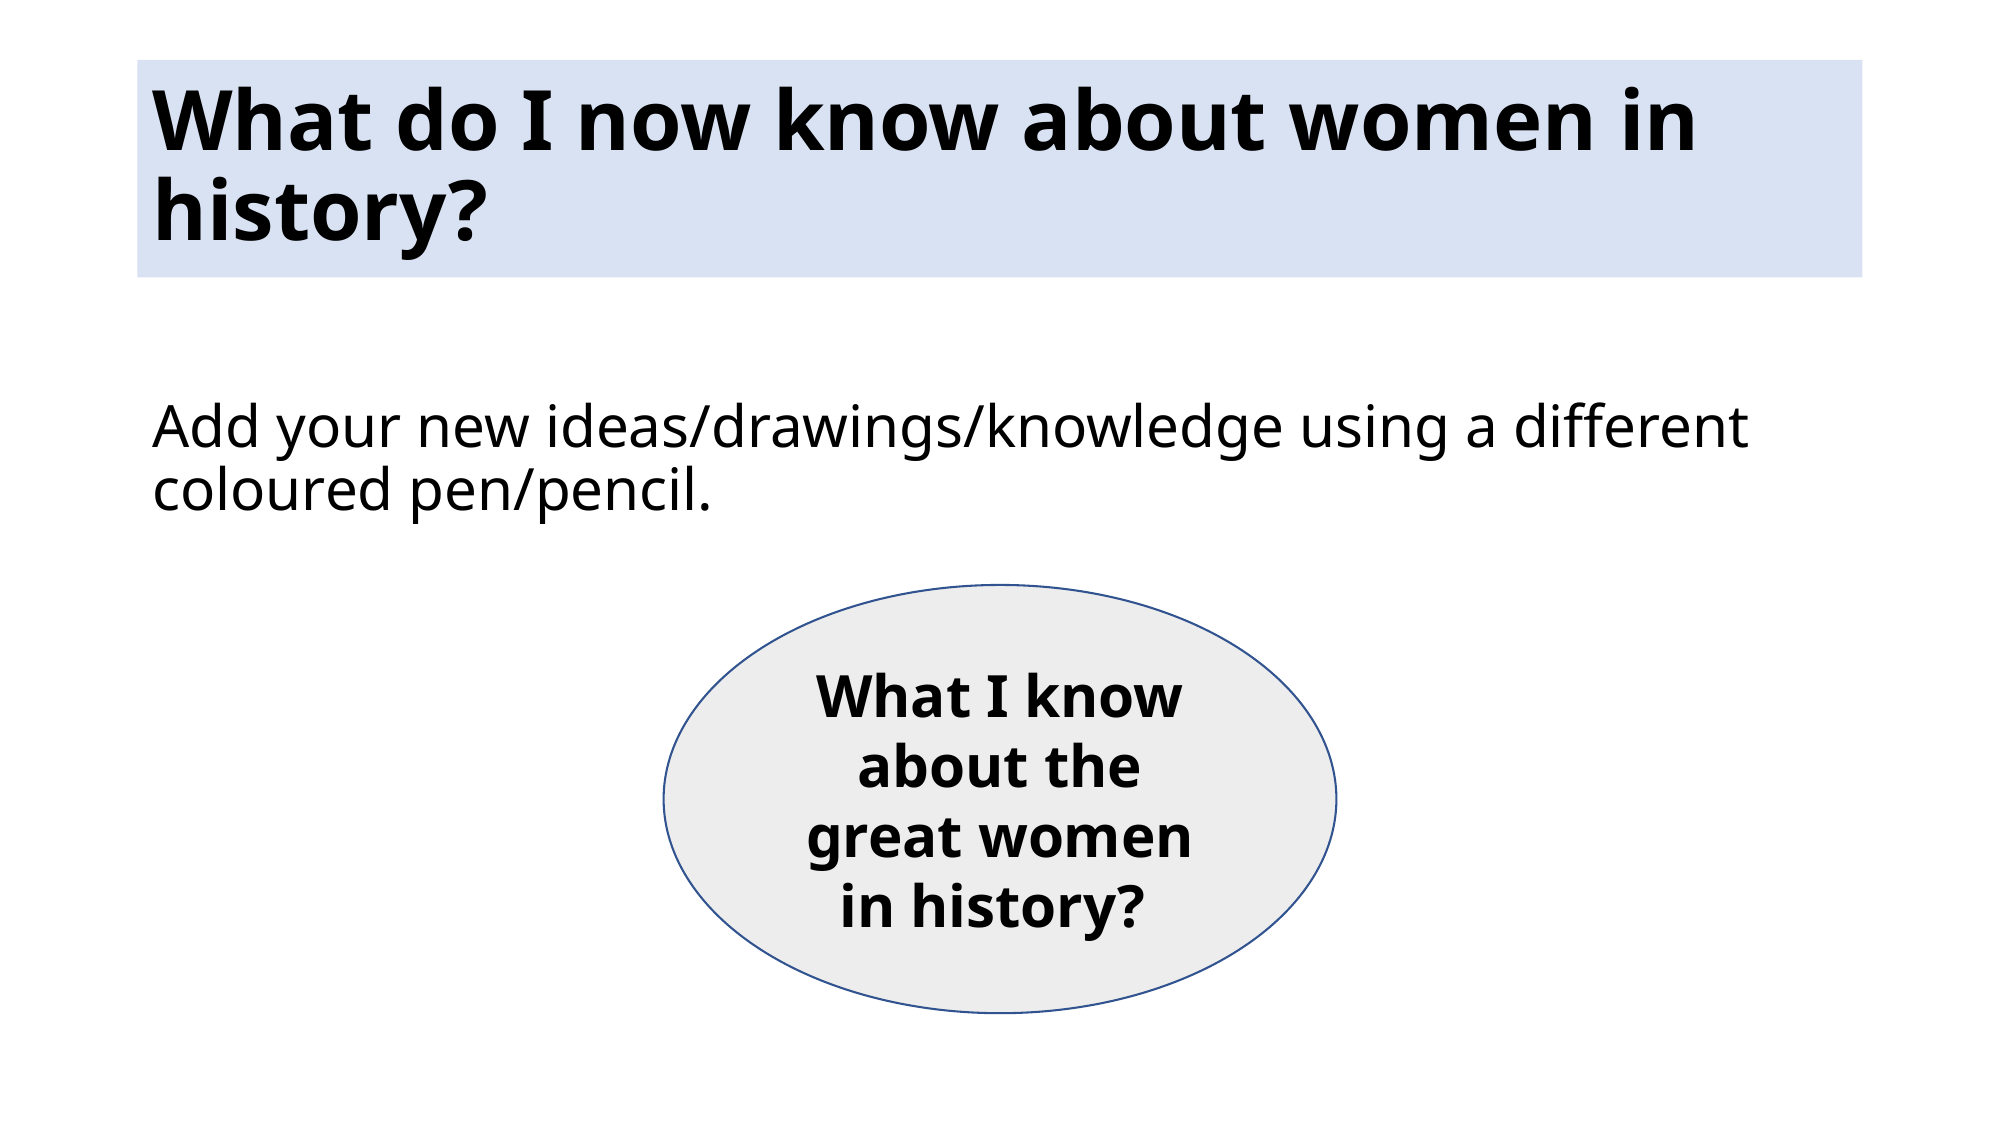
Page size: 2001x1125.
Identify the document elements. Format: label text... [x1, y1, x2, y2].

text_box What I know about the great women in history? [663, 584, 1337, 1014]
list Add your new ideas/drawings/knowledge using a different coloured pen/pencil. [137, 299, 1863, 1014]
title What do I now know about women in history? [137, 59, 1863, 278]
